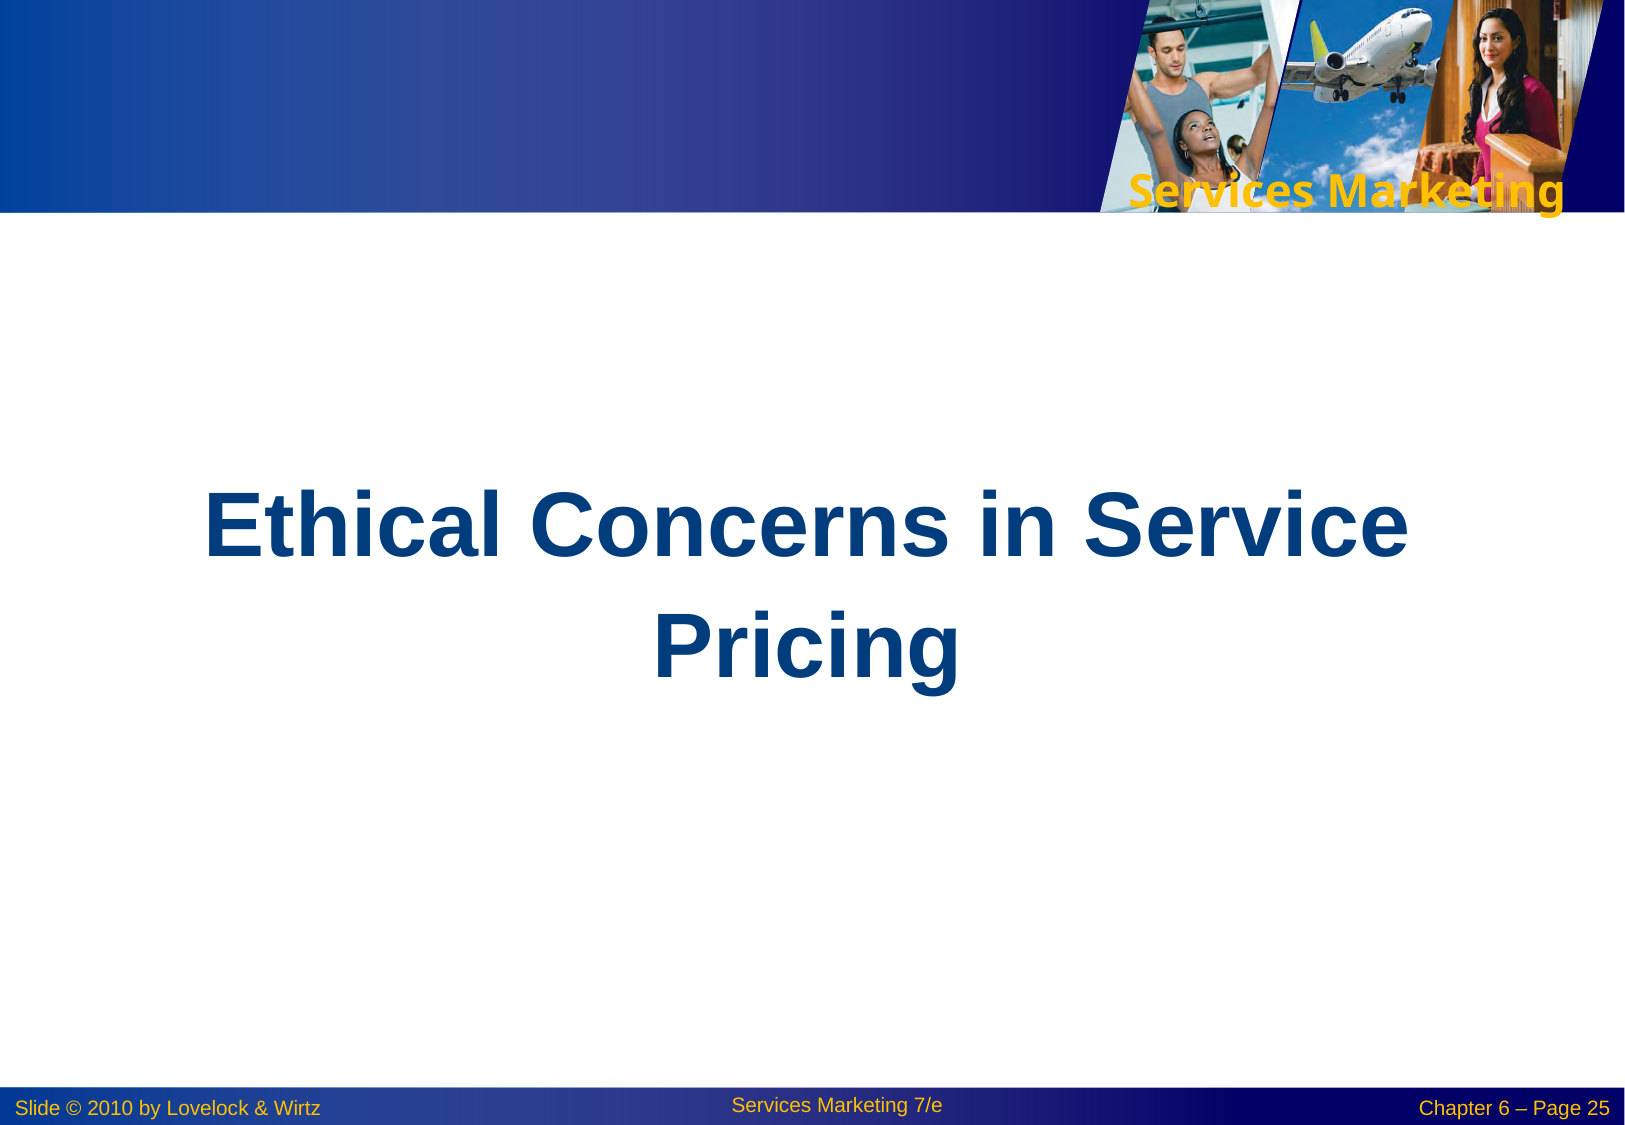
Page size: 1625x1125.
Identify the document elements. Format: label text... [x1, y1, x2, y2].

picture [1162, 186, 1172, 192]
picture [1546, 187, 1556, 202]
text_box Ethical Concerns in Service Pricing [115, 410, 1500, 740]
picture [1100, 0, 1604, 213]
